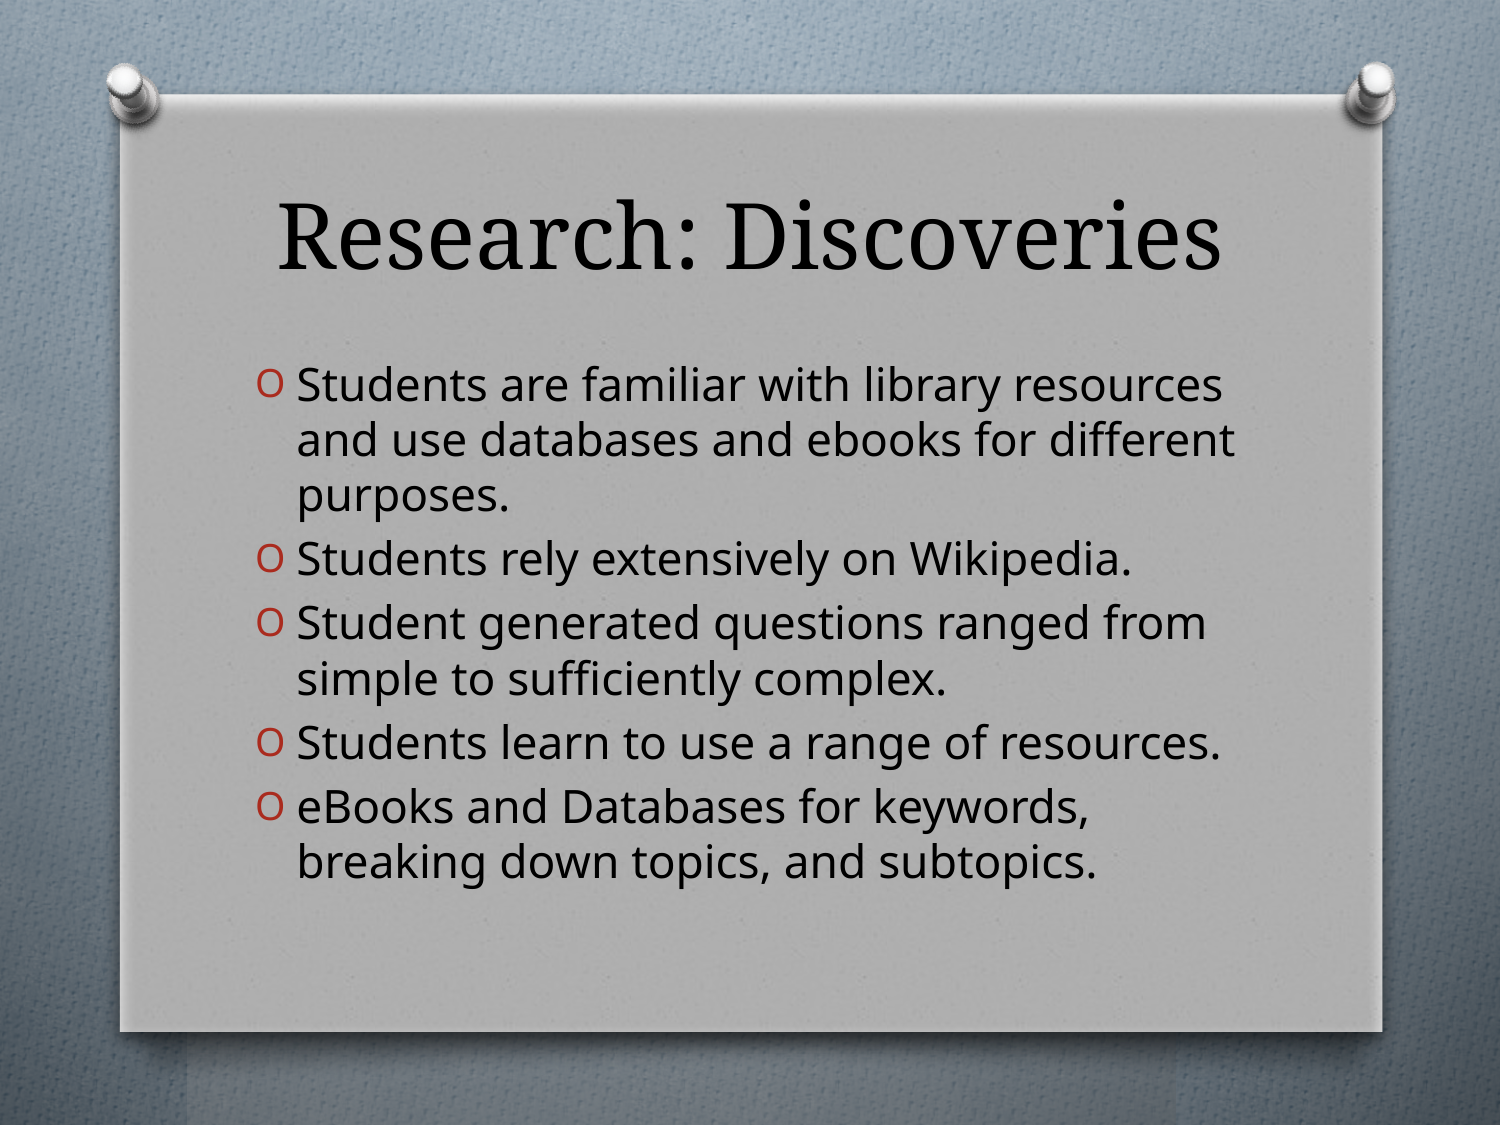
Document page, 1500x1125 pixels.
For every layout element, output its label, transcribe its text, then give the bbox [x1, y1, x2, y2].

picture [75, 29, 198, 153]
picture [1317, 35, 1439, 156]
title Research: Discoveries [179, 134, 1323, 332]
list Students are familiar with library resources and use databases and ebooks for different purposes. Students rely extensively on Wikipedia. Student generated questions ranged from simple to sufficiently complex. Students learn to use a range of resources. eBooks and Databases for keywords, breaking down topics, and subtopics. [240, 347, 1257, 939]
